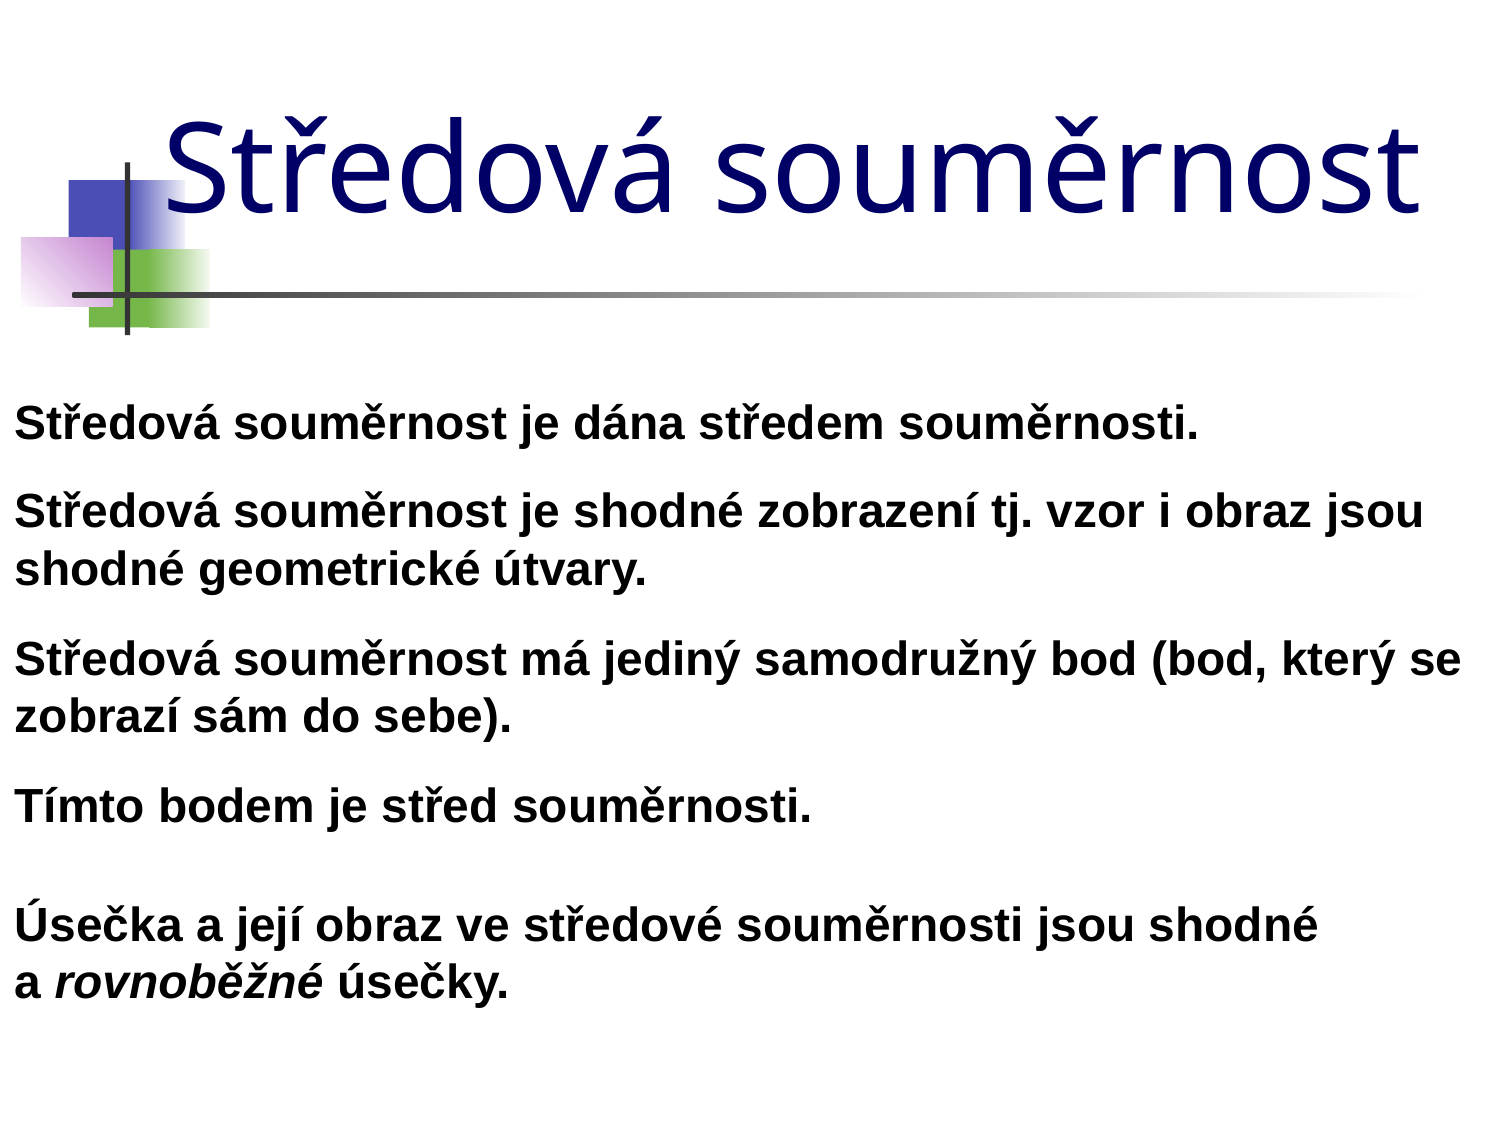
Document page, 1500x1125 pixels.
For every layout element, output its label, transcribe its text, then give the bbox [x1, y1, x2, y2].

text_box Středová souměrnost je dána středem souměrnosti. [0, 383, 1500, 457]
text_box Středová souměrnost má jediný samodružný bod (bod, který se zobrazí sám do sebe). [0, 620, 1500, 750]
text_box Středová souměrnost je shodné zobrazení tj. vzor i obraz jsou shodné geometrické útvary. [0, 472, 1500, 603]
text_box Středová souměrnost [115, 42, 1471, 283]
text_box Úsečka a její obraz ve středové souměrnosti jsou shodné a rovnoběžné úsečky. [0, 885, 1500, 1016]
text_box Tímto bodem je střed souměrnosti. [0, 767, 1500, 840]
